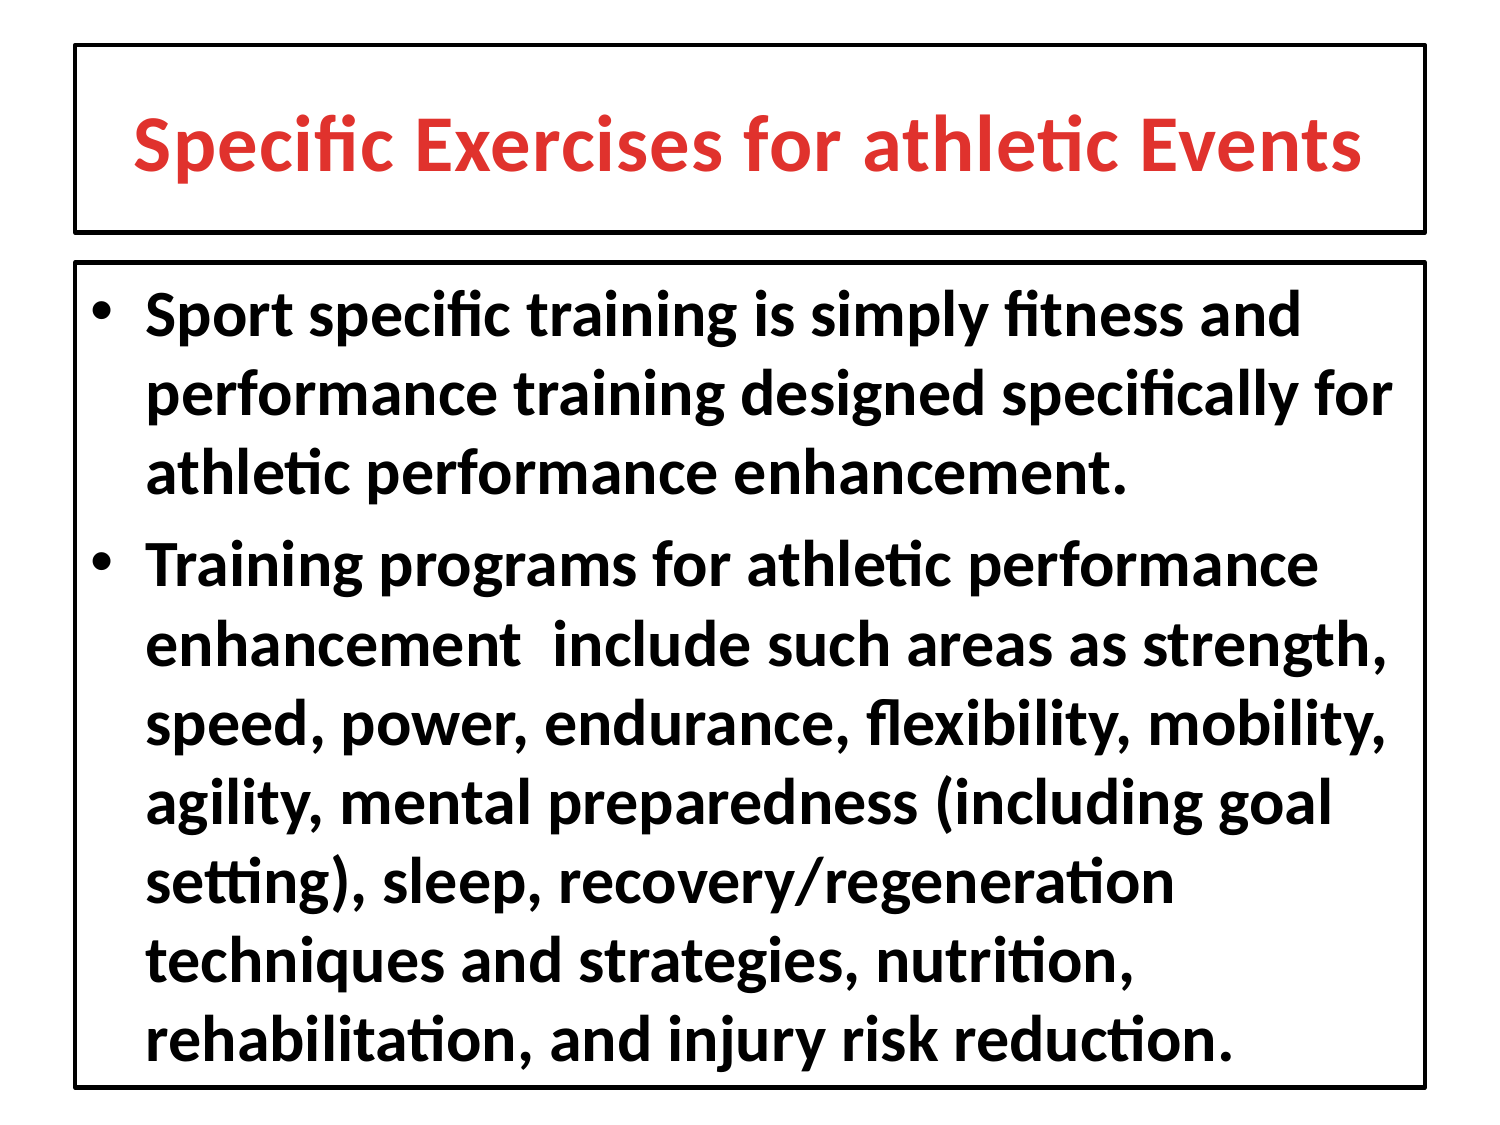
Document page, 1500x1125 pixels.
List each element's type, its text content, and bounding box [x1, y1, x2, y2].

title Specific Exercises for athletic Events [73, 43, 1427, 235]
list Sport specific training is simply fitness and performance training designed specifically for athletic performance enhancement. Training programs for athletic performance enhancement include such areas as strength, speed, power, endurance, flexibility, mobility, agility, mental preparedness (including goal setting), sleep, recovery/regeneration techniques and strategies, nutrition, rehabilitation, and injury risk reduction. [73, 260, 1427, 1090]
